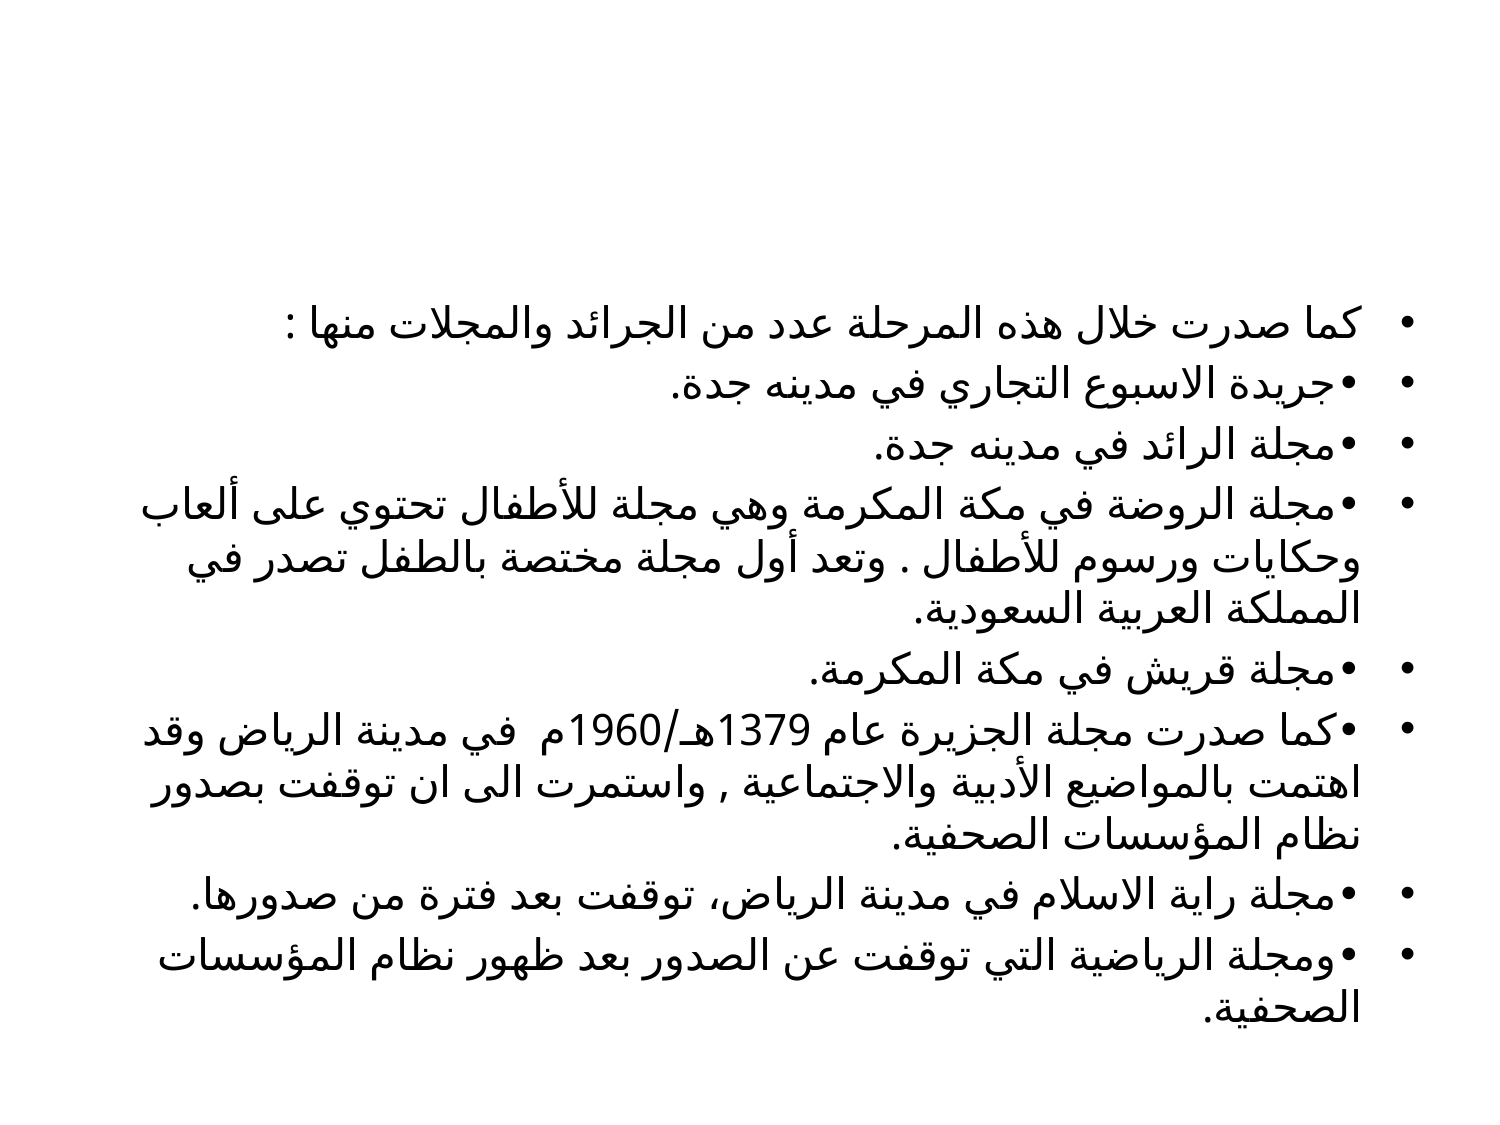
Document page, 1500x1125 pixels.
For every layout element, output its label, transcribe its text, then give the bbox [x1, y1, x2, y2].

list كما صدرت خلال هذه المرحلة عدد من الجرائد والمجلات منها : •جريدة الاسبوع التجاري في مدينه جدة. •مجلة الرائد في مدينه جدة. •مجلة الروضة في مكة المكرمة وهي مجلة للأطفال تحتوي على ألعاب وحكايات ورسوم للأطفال . وتعد أول مجلة مختصة بالطفل تصدر في المملكة العربية السعودية. •مجلة قريش في مكة المكرمة. •كما صدرت مجلة الجزيرة عام 1379هـ/1960م في مدينة الرياض وقد اهتمت بالمواضيع الأدبية والاجتماعية , واستمرت الى ان توقفت بصدور نظام المؤسسات الصحفية. •مجلة راية الاسلام في مدينة الرياض، توقفت بعد فترة من صدورها. •ومجلة الرياضية التي توقفت عن الصدور بعد ظهور نظام المؤسسات الصحفية. [75, 287, 1425, 1050]
